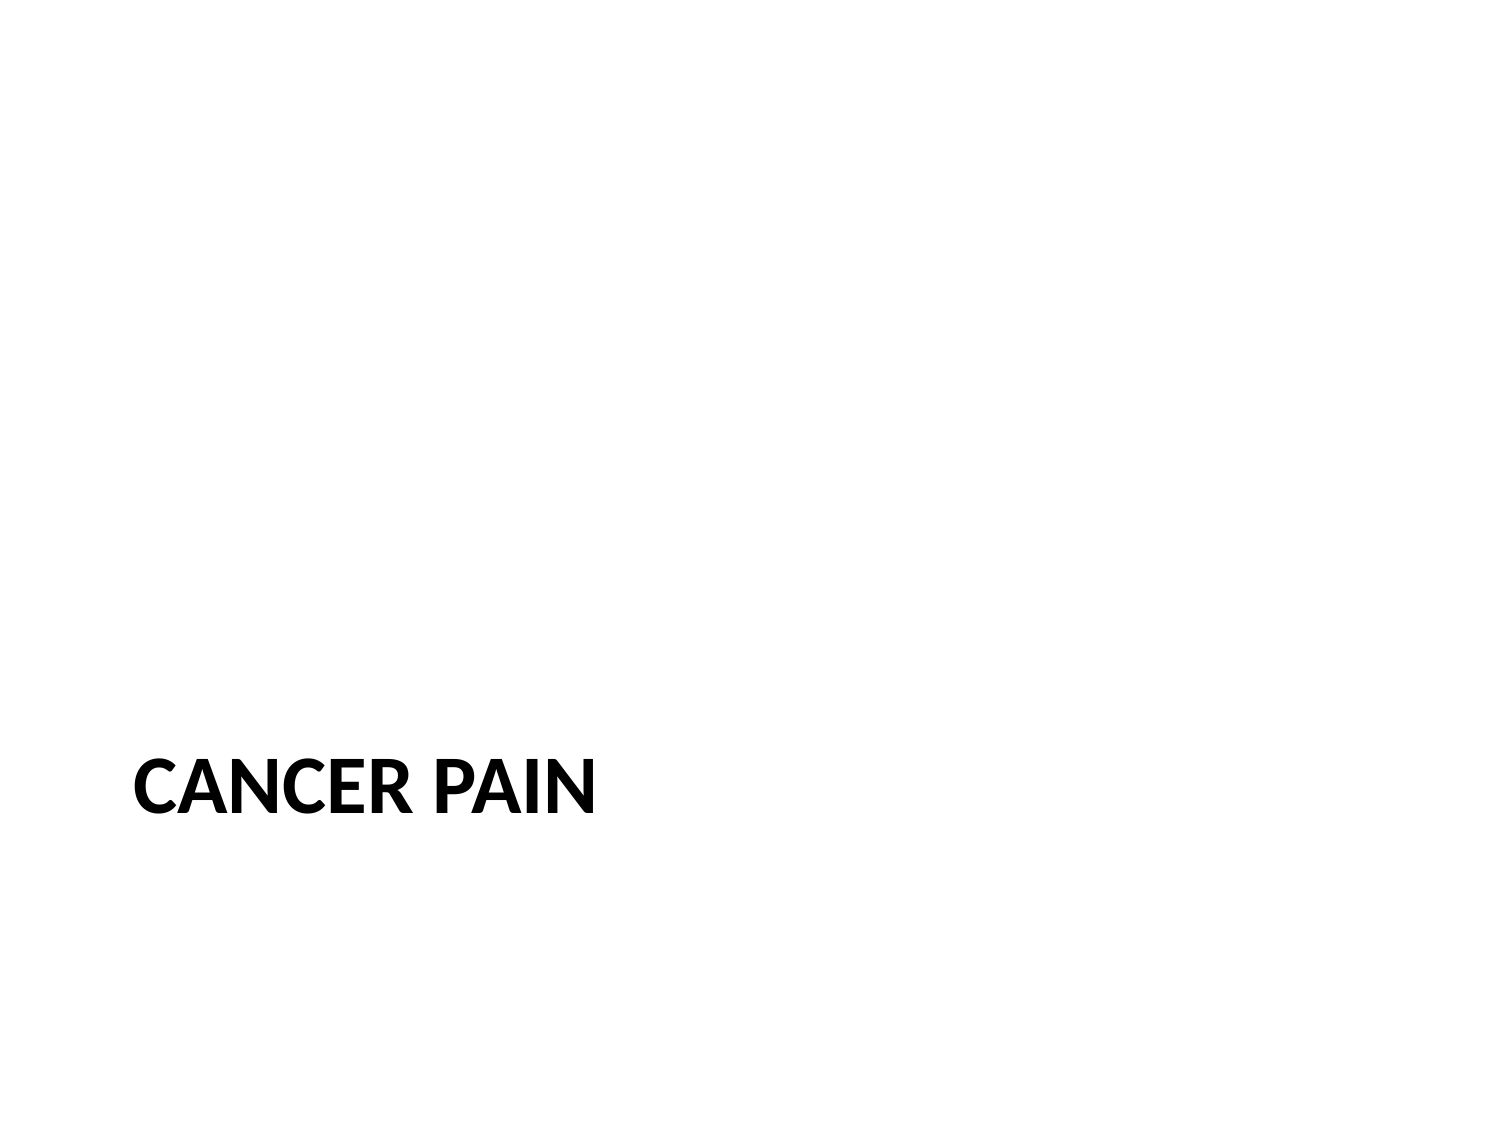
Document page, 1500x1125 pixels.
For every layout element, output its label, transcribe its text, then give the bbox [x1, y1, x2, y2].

title Cancer Pain [118, 722, 1394, 947]
